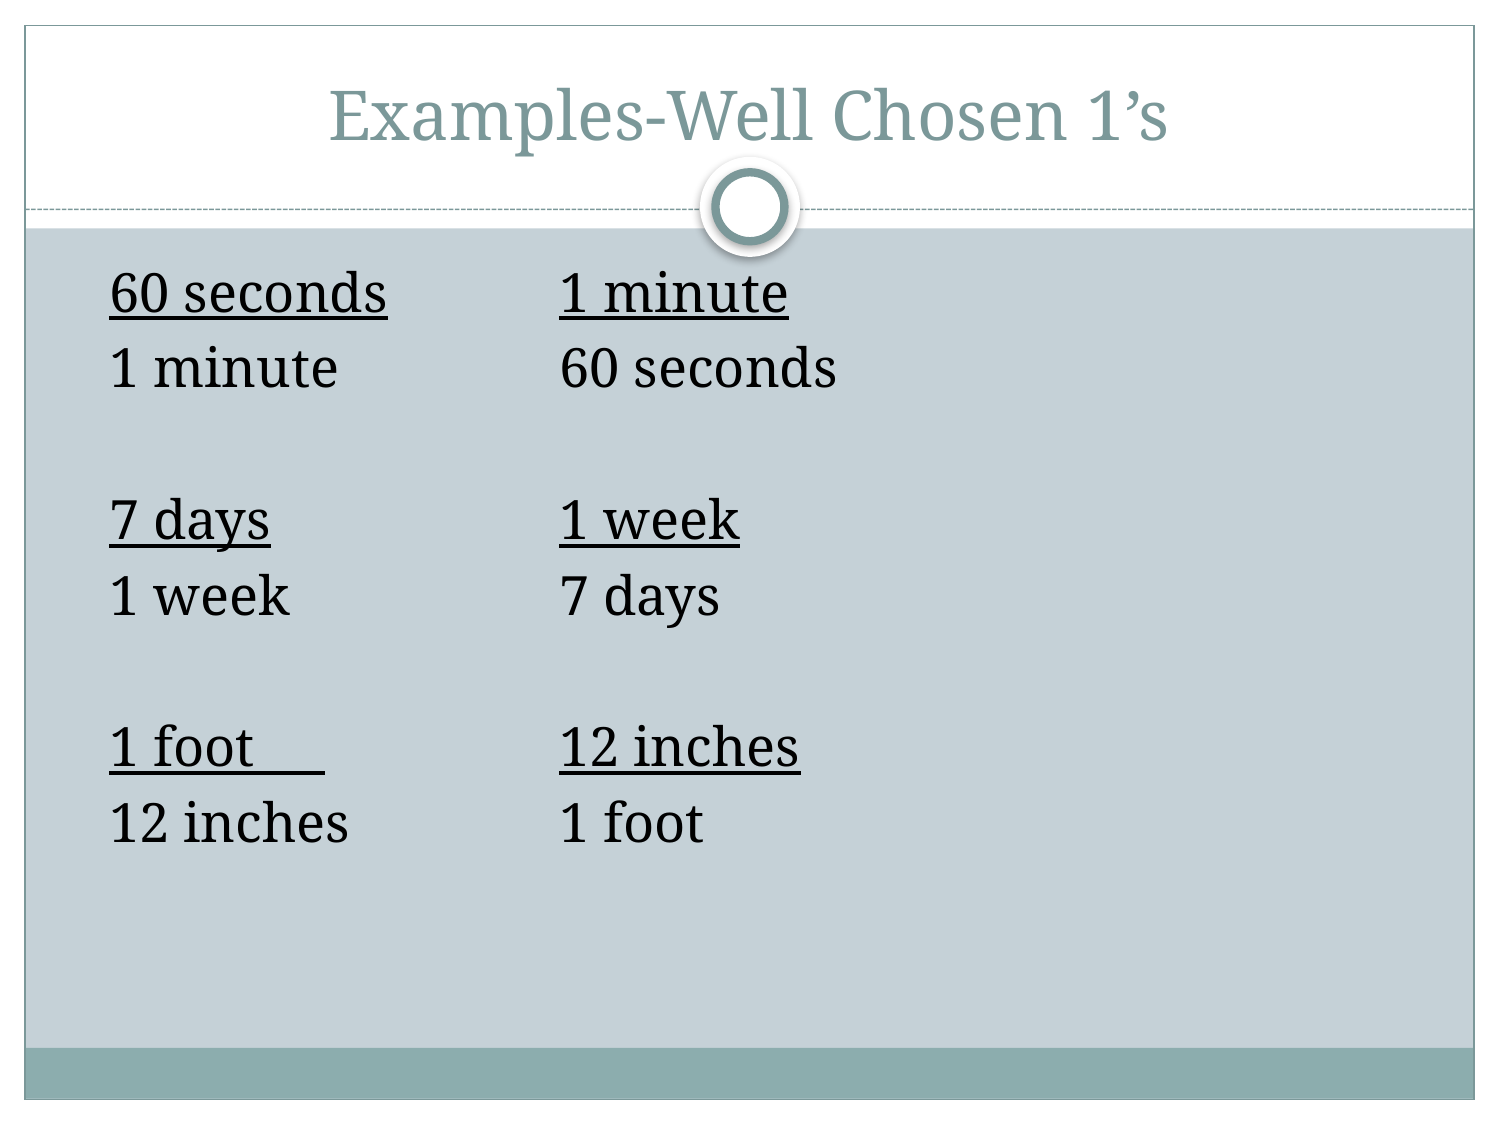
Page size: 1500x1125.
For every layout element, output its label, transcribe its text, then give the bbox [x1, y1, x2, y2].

list 60 seconds 1 minute 1 minute 60 seconds 7 days 1 week 1 week 7 days 1 foot 12 inches 12 inches 1 foot [49, 250, 1445, 1001]
title Examples-Well Chosen 1’s [49, 37, 1450, 162]
